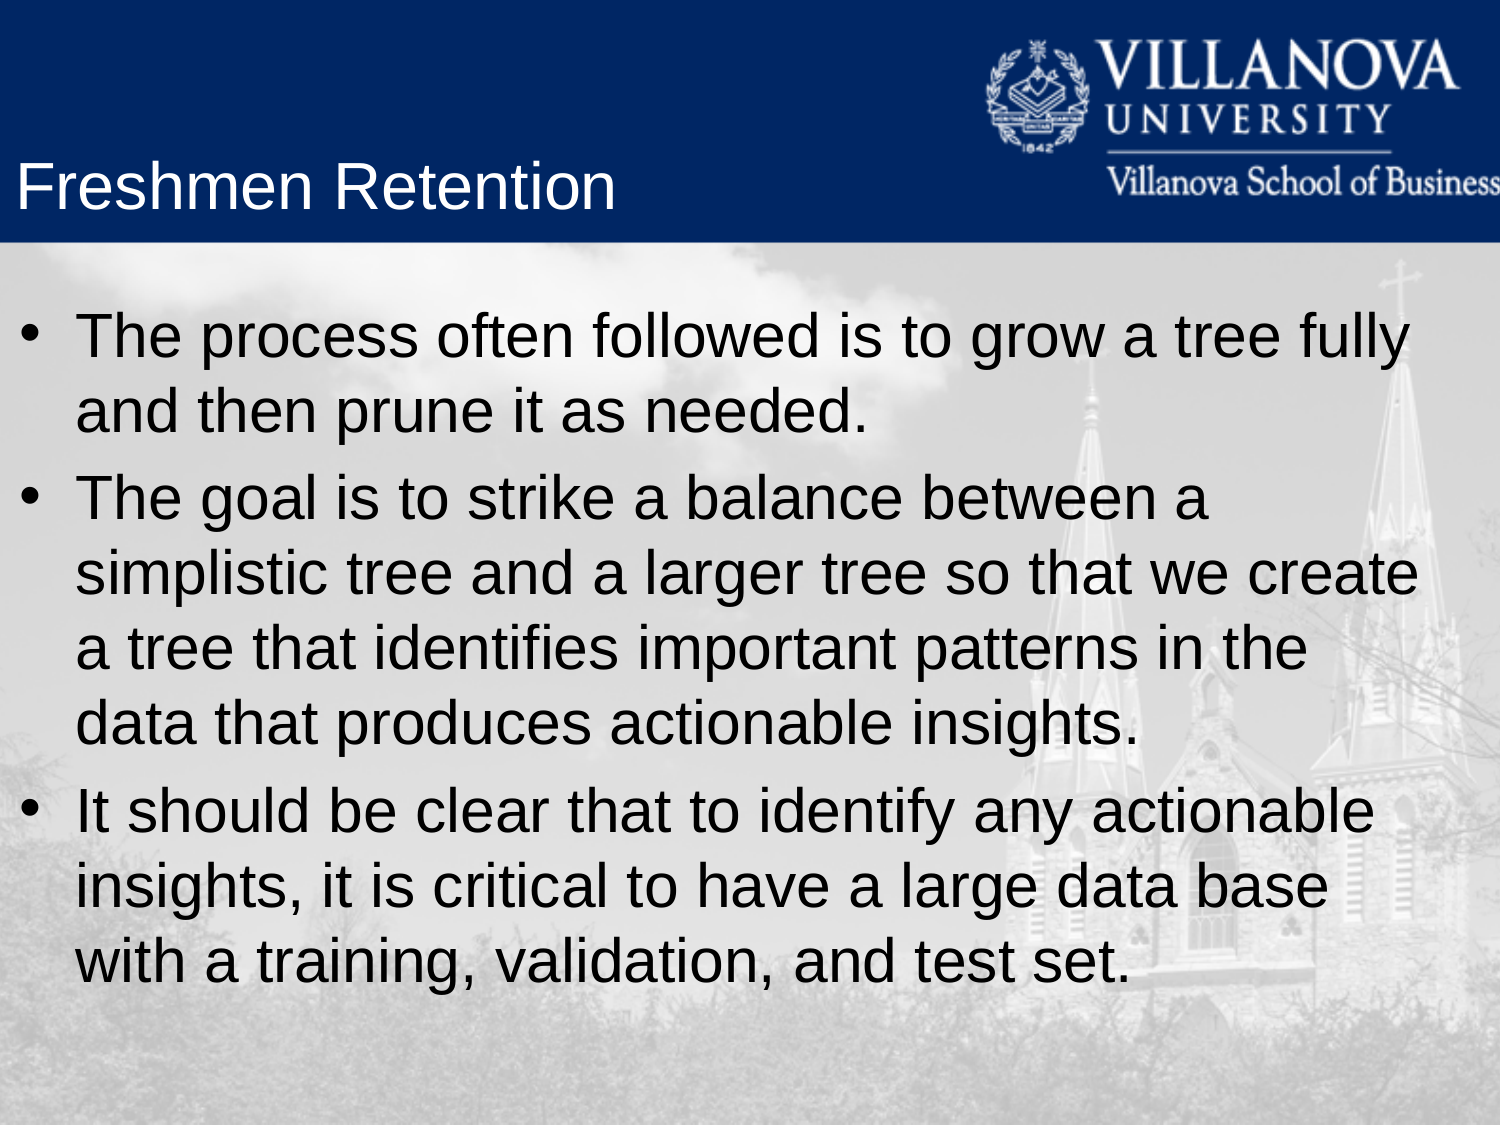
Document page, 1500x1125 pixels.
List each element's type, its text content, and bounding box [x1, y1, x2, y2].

picture [0, 0, 1500, 1125]
text_box Freshmen Retention [0, 50, 1350, 238]
list The process often followed is to grow a tree fully and then prune it as needed. The goal is to strike a balance between a simplistic tree and a larger tree so that we create a tree that identifies important patterns in the data that produces actionable insights. It should be clear that to identify any actionable insights, it is critical to have a large data base with a training, validation, and test set. [4, 287, 1455, 1025]
